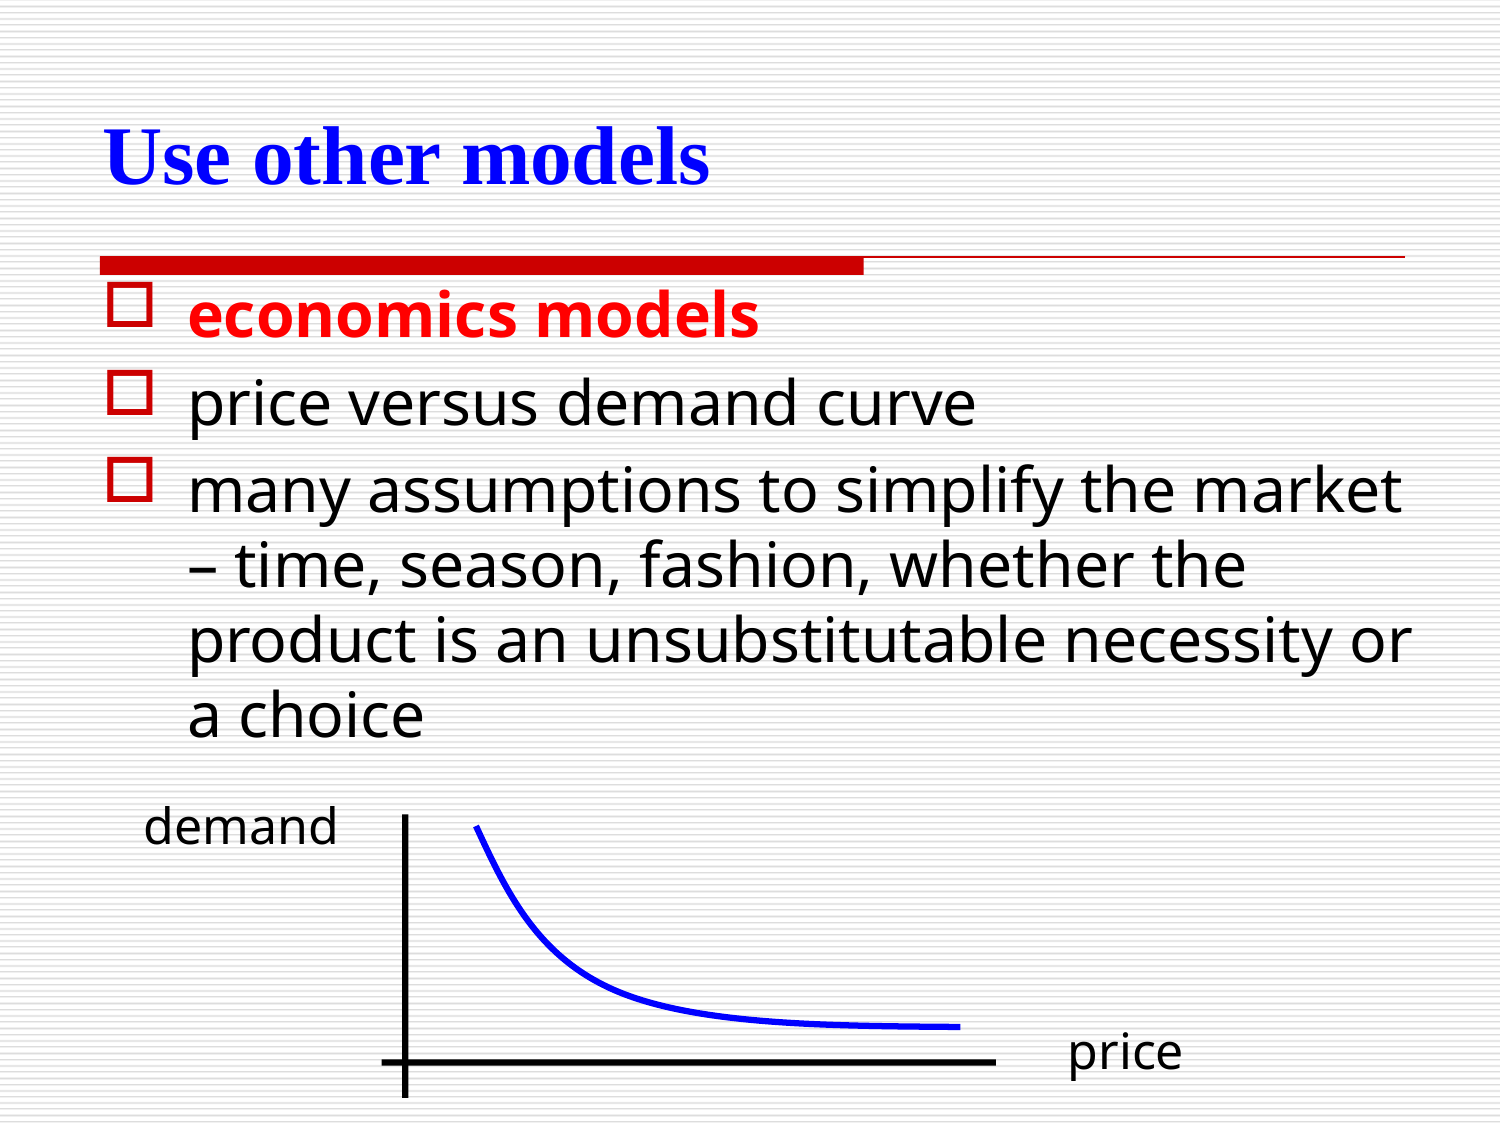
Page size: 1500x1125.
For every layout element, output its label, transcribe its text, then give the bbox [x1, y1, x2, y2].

text_box [475, 826, 961, 1027]
list economics models price versus demand curve many assumptions to simplify the market – time, season, fashion, whether the product is an unsubstitutable necessity or a choice [85, 267, 1461, 830]
text_box demand [128, 787, 354, 863]
picture [0, 0, 1500, 1125]
title Use other models [85, 45, 1500, 210]
text_box price [1052, 1012, 1200, 1088]
